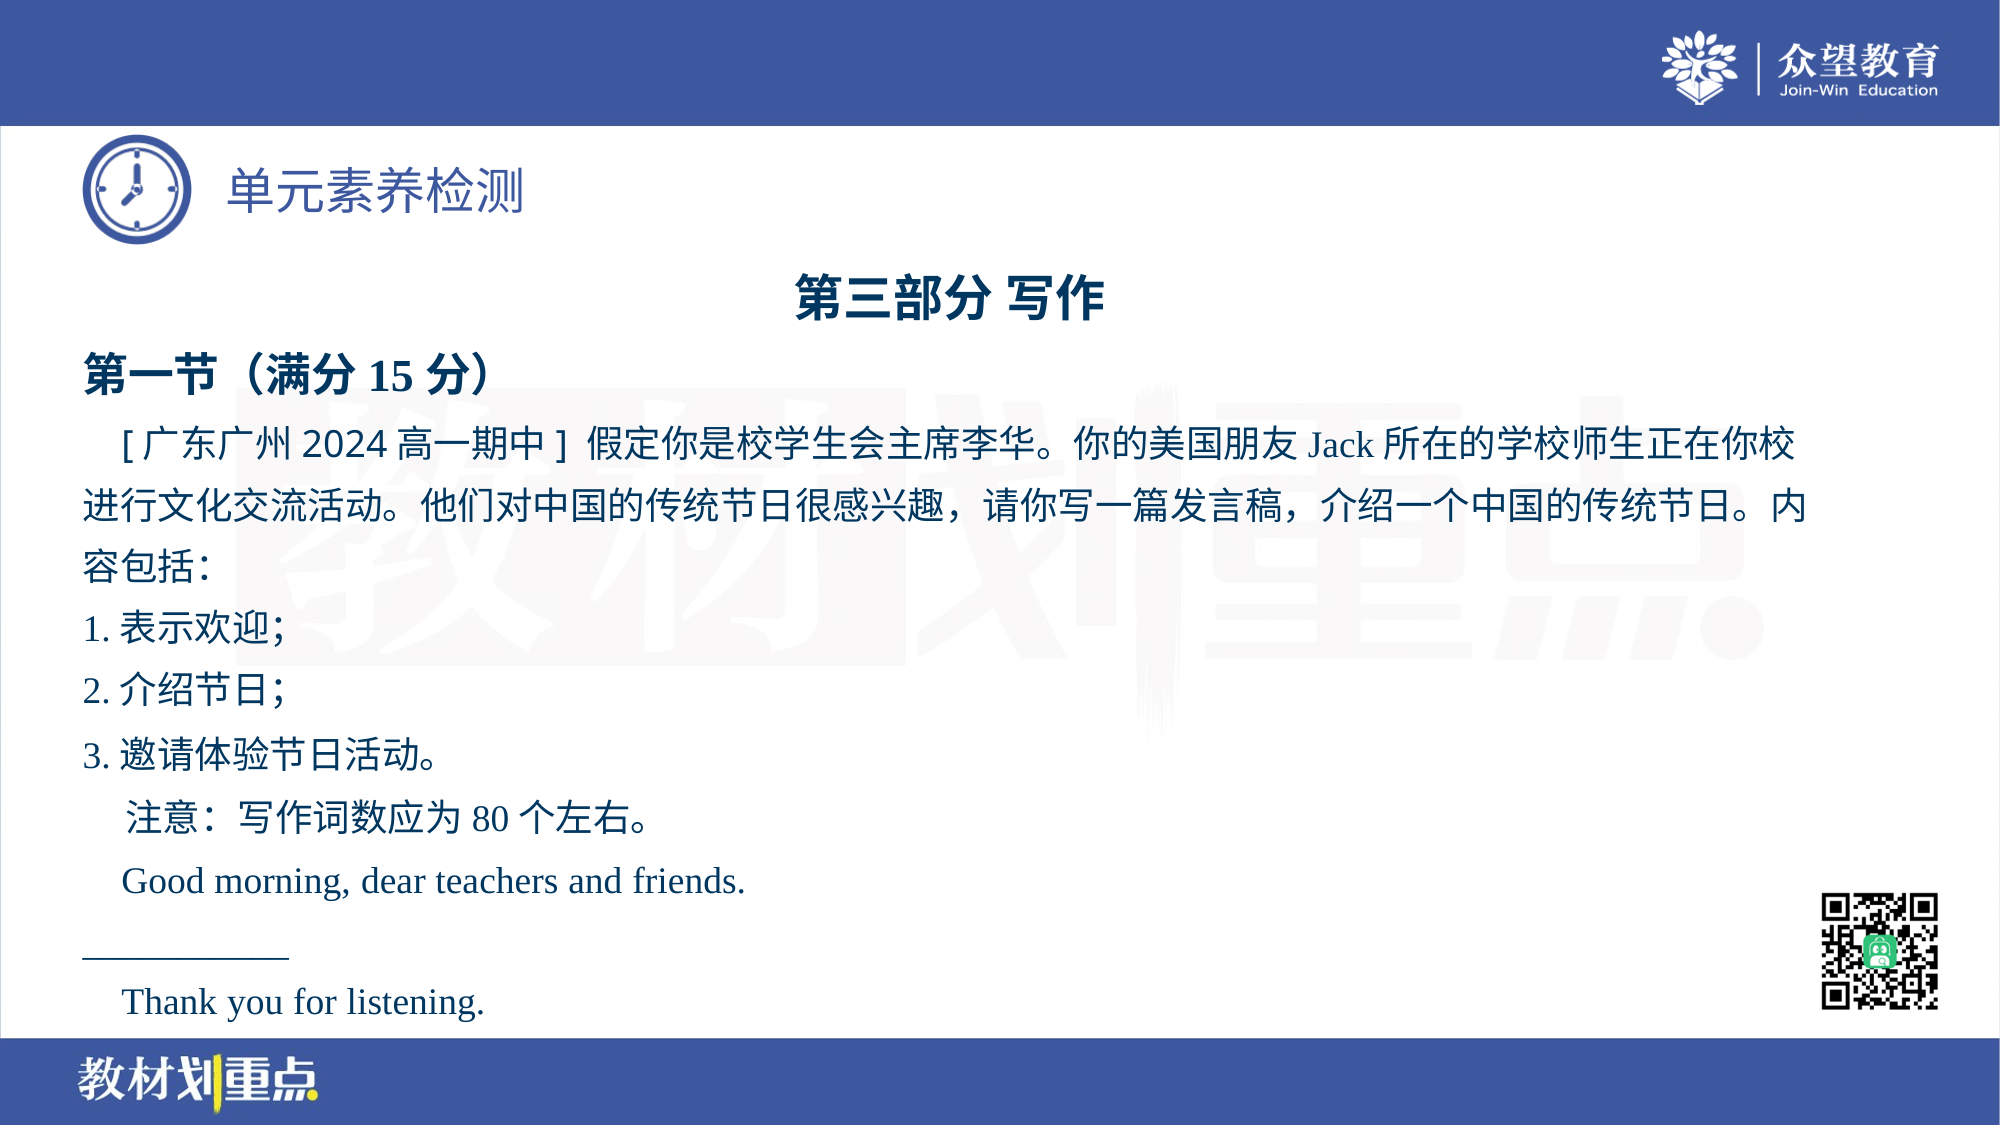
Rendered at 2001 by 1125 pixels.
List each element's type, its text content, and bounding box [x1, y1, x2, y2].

text_box 2.介绍节日； [82, 652, 1817, 707]
text_box 1.表示欢迎； [82, 590, 1817, 645]
picture [0, 0, 2000, 1125]
text_box 3.邀请体验节日活动。 注意：写作词数应为80个左右。 Good morning, dear teachers and friends. ___________ Thank you for listening. [82, 713, 1817, 1017]
text_box [广东广州2024高一期中] 假定你是校学生会主席李华。你的美国朋友Jack所在的学校师生正在你校 进行文化交流活动。他们对中国的传统节日很感兴趣，请你写一篇发言稿，介绍一个中国的传统节日。内 容包括： [82, 402, 1817, 583]
text_box 第三部分 写作 [82, 247, 1817, 322]
text_box 第一节（满分15分） [82, 327, 1817, 396]
